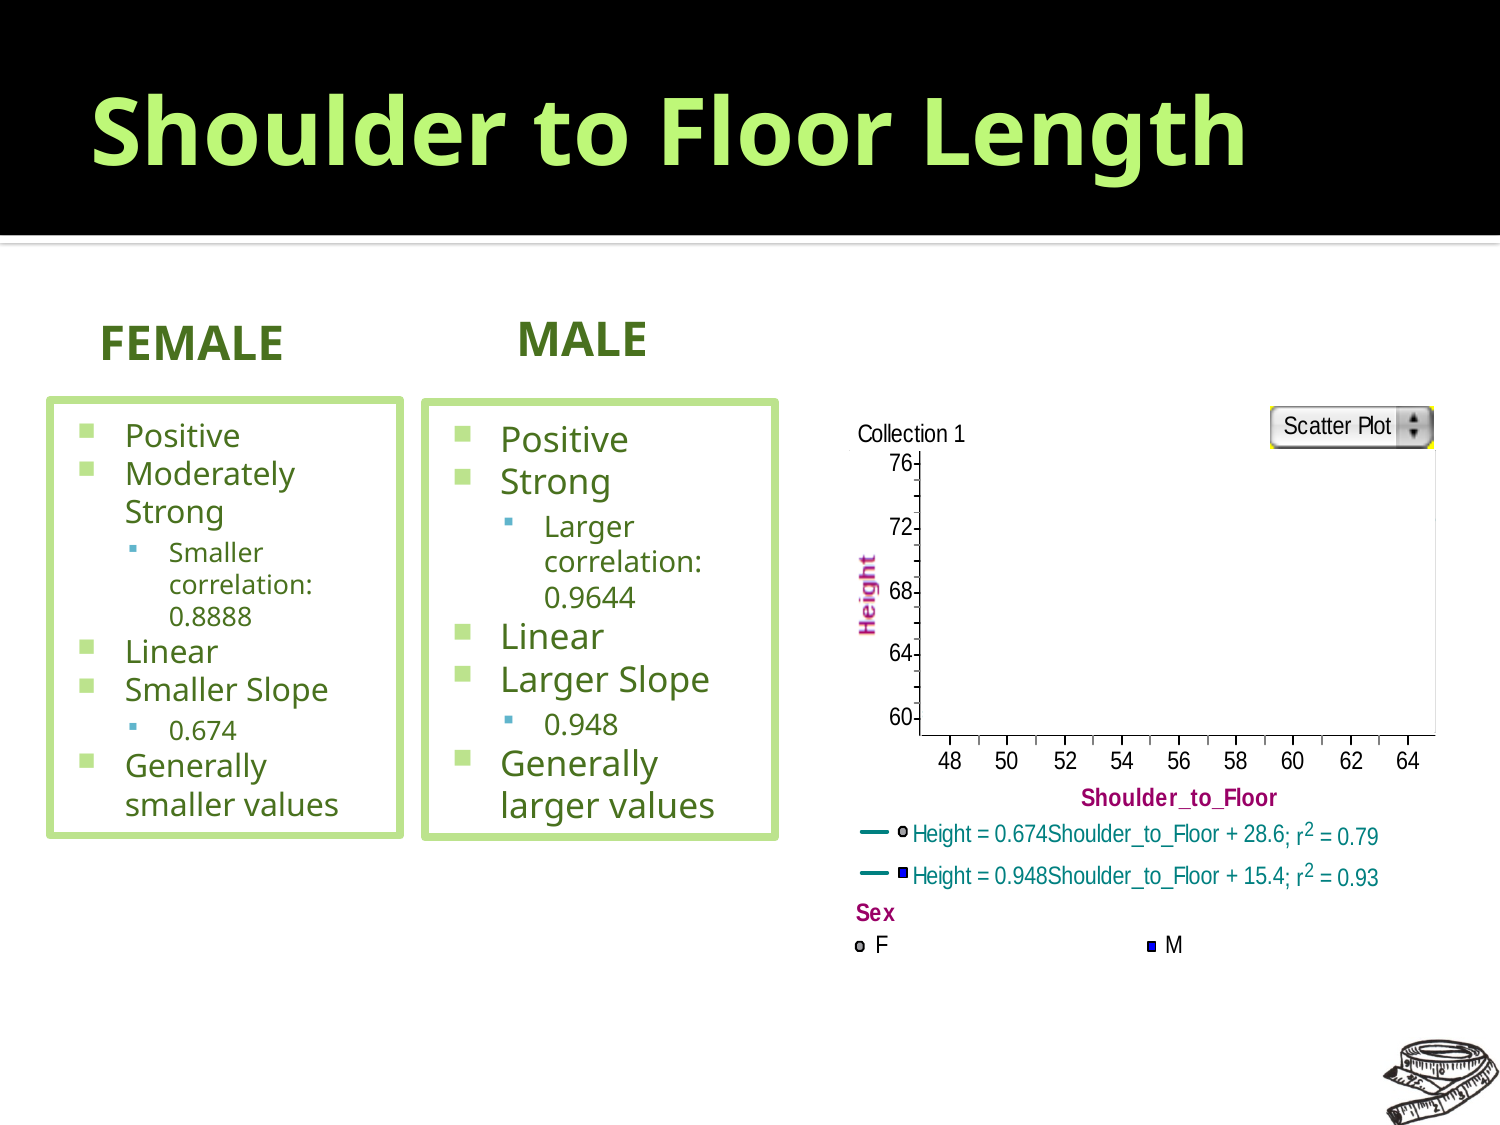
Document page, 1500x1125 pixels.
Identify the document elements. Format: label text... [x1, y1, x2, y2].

list Positive Strong Larger correlation: 0.9644 Linear Larger Slope 0.948 Generally larger values [421, 398, 779, 841]
list Positive Moderately Strong Smaller correlation: 0.8888 Linear Smaller Slope 0.674 Generally smaller values [46, 396, 404, 839]
picture [1380, 1037, 1500, 1125]
list Male [0, 275, 663, 393]
picture [849, 399, 1438, 963]
list Female [75, 278, 738, 396]
title Shoulder to Floor Length [75, 24, 1425, 231]
